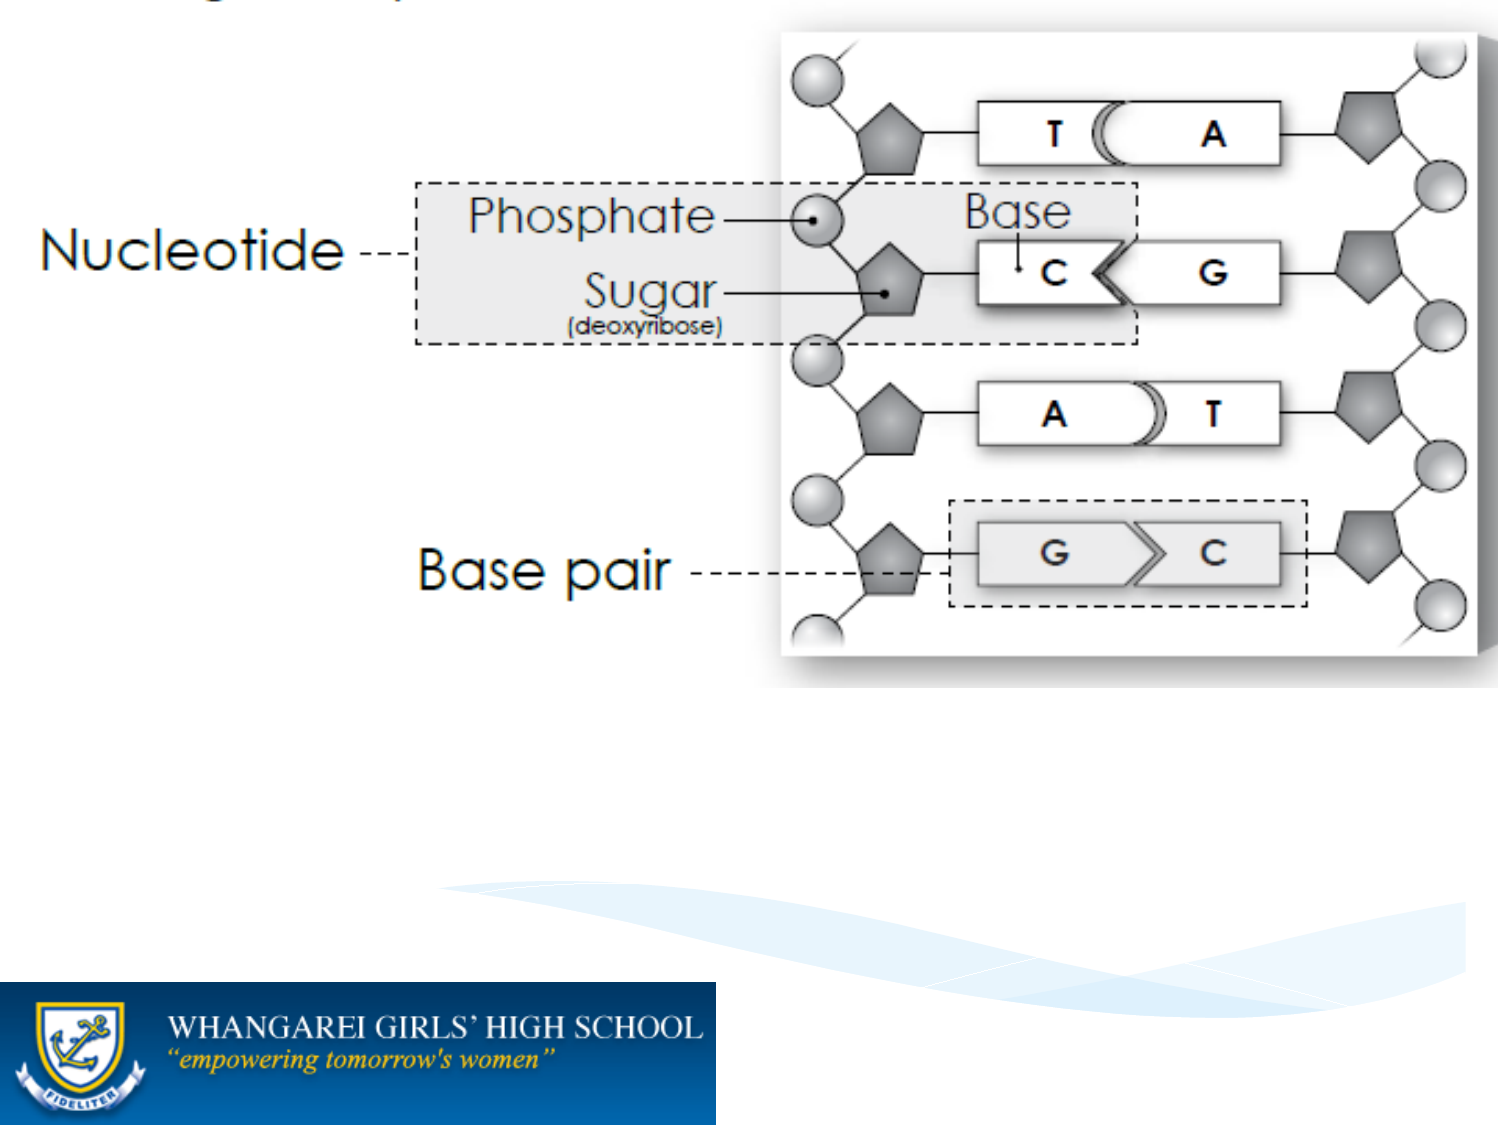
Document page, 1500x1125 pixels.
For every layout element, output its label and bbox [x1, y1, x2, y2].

picture [0, 982, 716, 1125]
picture [16, 0, 1499, 688]
